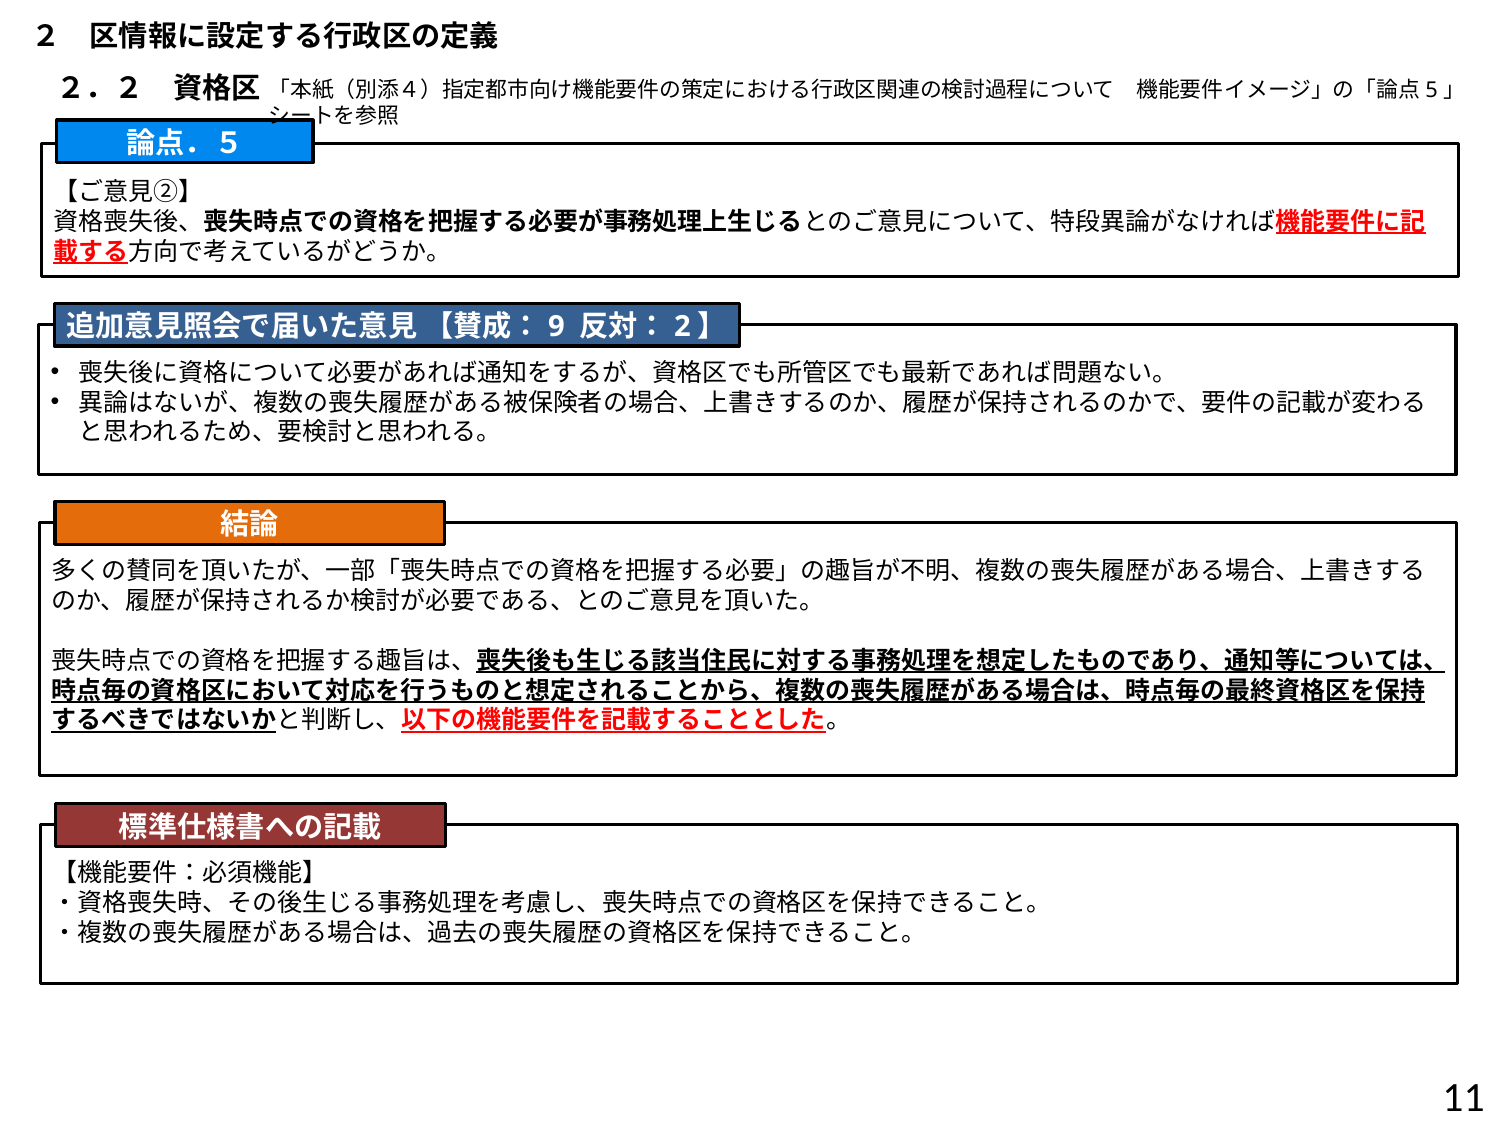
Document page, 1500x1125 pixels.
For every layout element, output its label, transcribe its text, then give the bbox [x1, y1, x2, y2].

text_box 標準仕様書への記載 [54, 802, 448, 849]
text_box 【機能要件：必須機能】 ・資格喪失時、その後生じる事務処理を考慮し、喪失時点での資格区を保持できること。 ・複数の喪失履歴がある場合は、過去の喪失履歴の資格区を保持できること。 [40, 824, 1458, 984]
text_box 論点．５ [55, 118, 315, 165]
text_box ２ 区情報に設定する行政区の定義 [16, 2, 1440, 49]
text_box 【ご意見②】 資格喪失後、喪失時点での資格を把握する必要が事務処理上生じるとのご意見について、特段異論がなければ機能要件に記載する方向で考えているがどうか。 [41, 143, 1459, 277]
text_box 追加意見照会で届いた意見 【賛成：9 反対：2】 [52, 301, 741, 348]
text_box 多くの賛同を頂いたが、一部「喪失時点での資格を把握する必要」の趣旨が不明、複数の喪失履歴がある場合、上書きするのか、履歴が保持されるか検討が必要である、とのご意見を頂いた。 喪失時点での資格を把握する趣旨は、喪失後も生じる該当住民に対する事務処理を想定したものであり、通知等については、時点毎の資格区において対応を行うものと想定されることから、複数の喪失履歴がある場合は、時点毎の最終資格区を保持するべきではないかと判断し、以下の機能要件を記載することとした。 [39, 522, 1457, 776]
text_box 「本紙（別添４）指定都市向け機能要件の策定における行政区関連の検討過程について 機能要件イメージ」の「論点5」シートを参照 [253, 60, 1500, 107]
slide_number 10 [1149, 1065, 1500, 1125]
text_box 喪失後に資格について必要があれば通知をするが、資格区でも所管区でも最新であれば問題ない。 異論はないが、複数の喪失履歴がある被保険者の場合、上書きするのか、履歴が保持されるのかで、要件の記載が変わると思われるため、要検討と思われる。 [38, 324, 1457, 475]
text_box ２．２ 資格区 [41, 54, 1464, 100]
text_box 結論 [53, 499, 447, 546]
